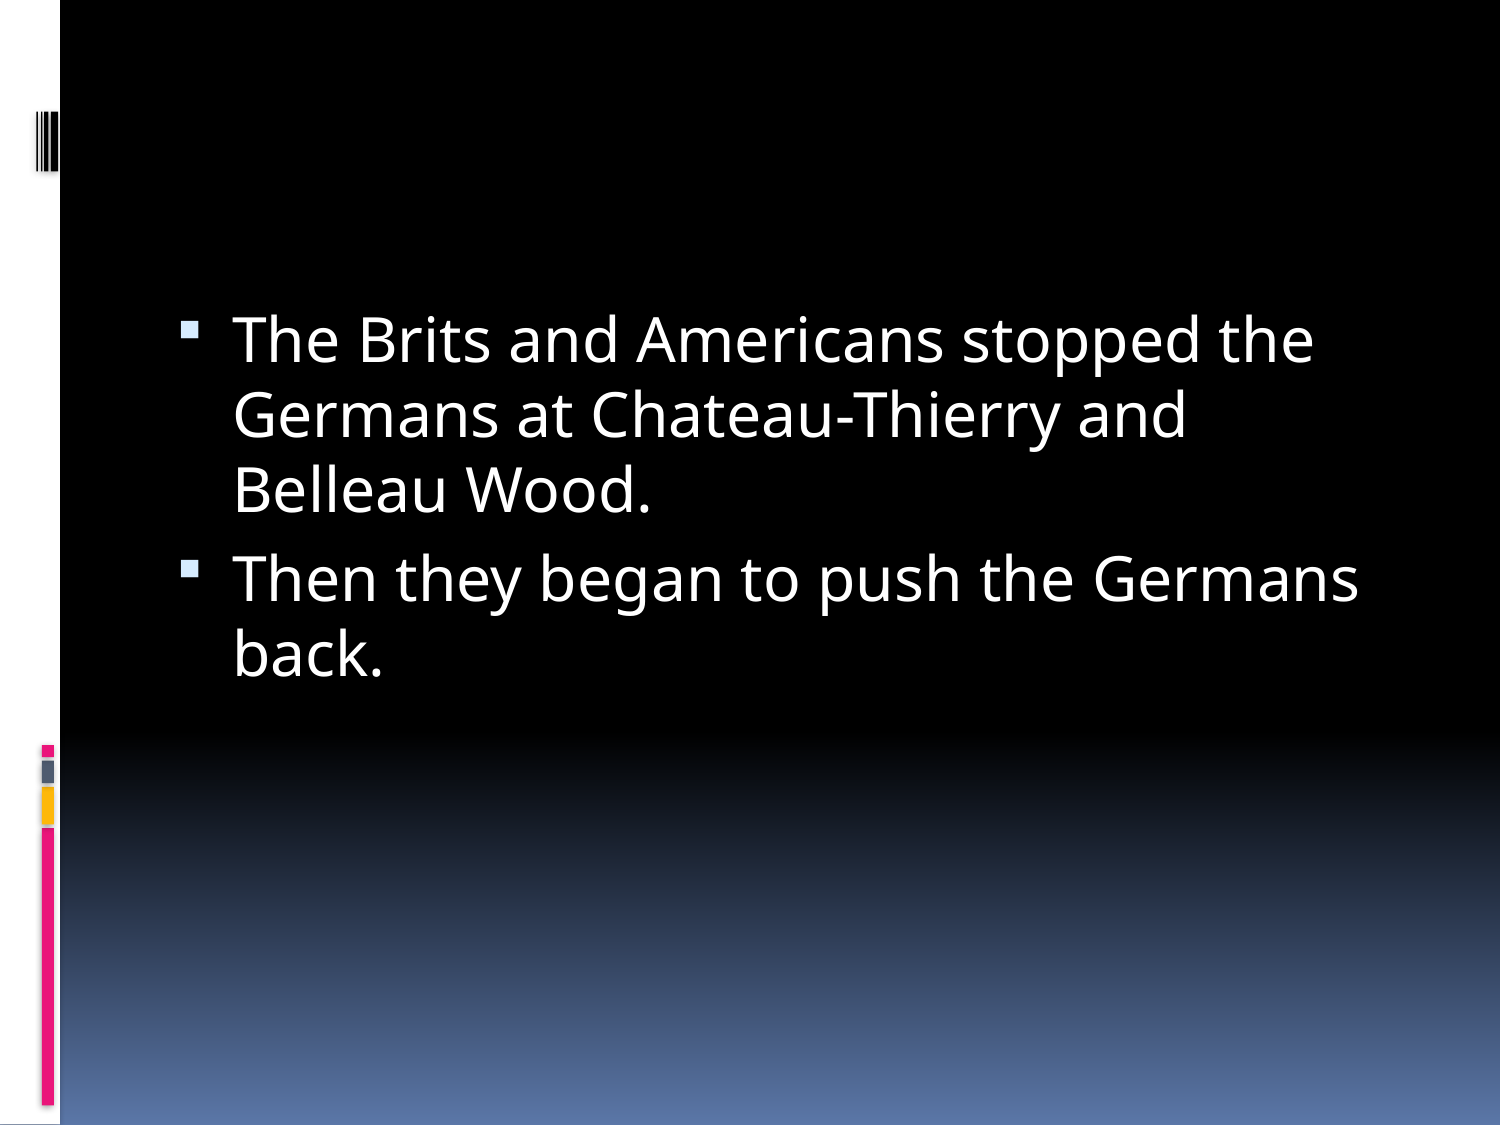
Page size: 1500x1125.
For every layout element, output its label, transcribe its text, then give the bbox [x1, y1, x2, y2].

list The Brits and Americans stopped the Germans at Chateau-Thierry and Belleau Wood. Then they began to push the Germans back. [150, 292, 1425, 1043]
